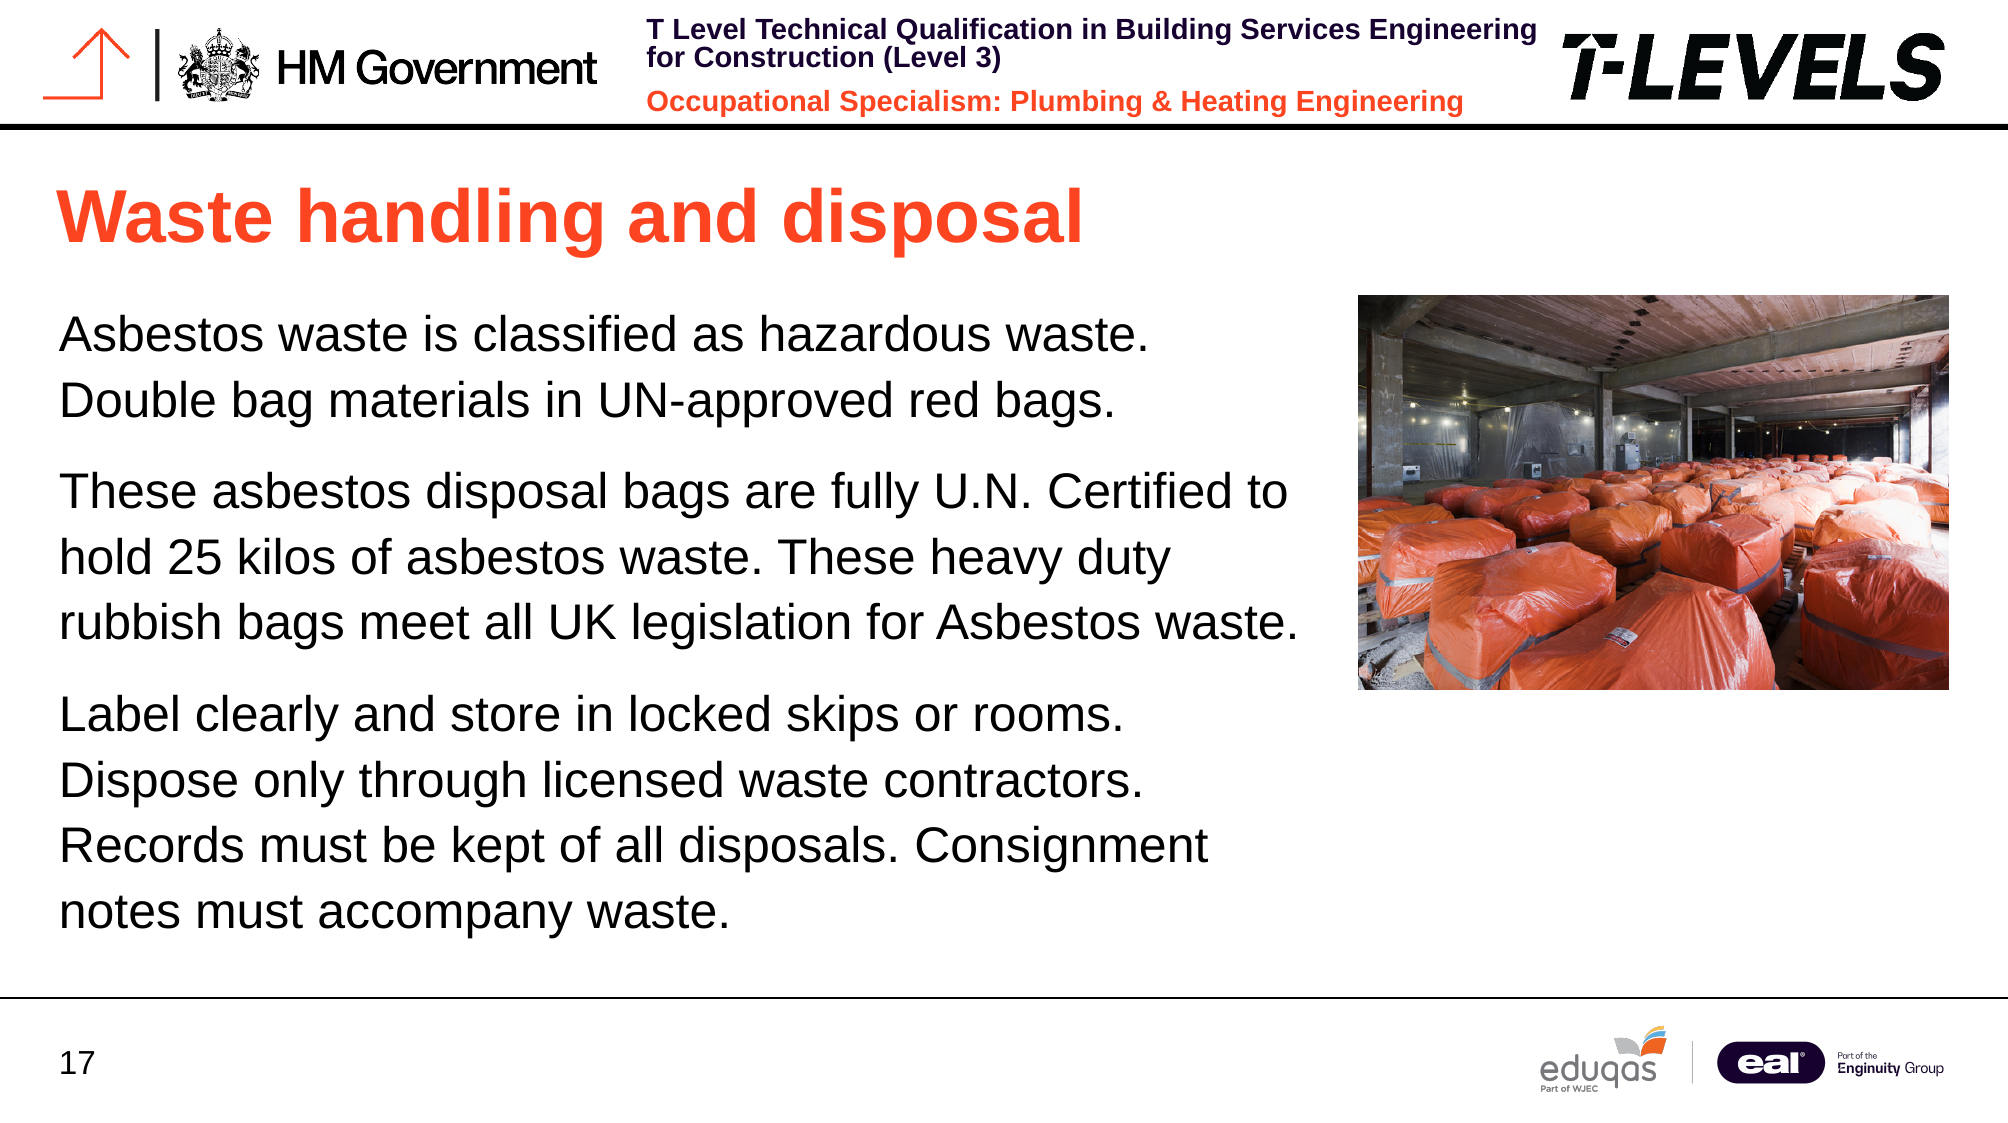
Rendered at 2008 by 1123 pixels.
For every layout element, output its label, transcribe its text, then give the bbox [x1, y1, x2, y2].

picture [155, 28, 597, 102]
picture [1357, 295, 1949, 690]
list Asbestos waste is classified as hazardous waste. Double bag materials in UN-approved red bags. These asbestos disposal bags are fully U.N. Certified to hold 25 kilos of asbestos waste. These heavy duty rubbish bags meet all UK legislation for Asbestos waste. Label clearly and store in locked skips or rooms. Dispose only through licensed waste contractors. Records must be kept of all disposals. Consignment notes must accompany waste. [59, 295, 1317, 975]
title Waste handling and disposal [41, 111, 1949, 314]
picture [38, 27, 136, 100]
picture [1535, 1021, 1949, 1097]
picture [1543, 25, 1964, 108]
